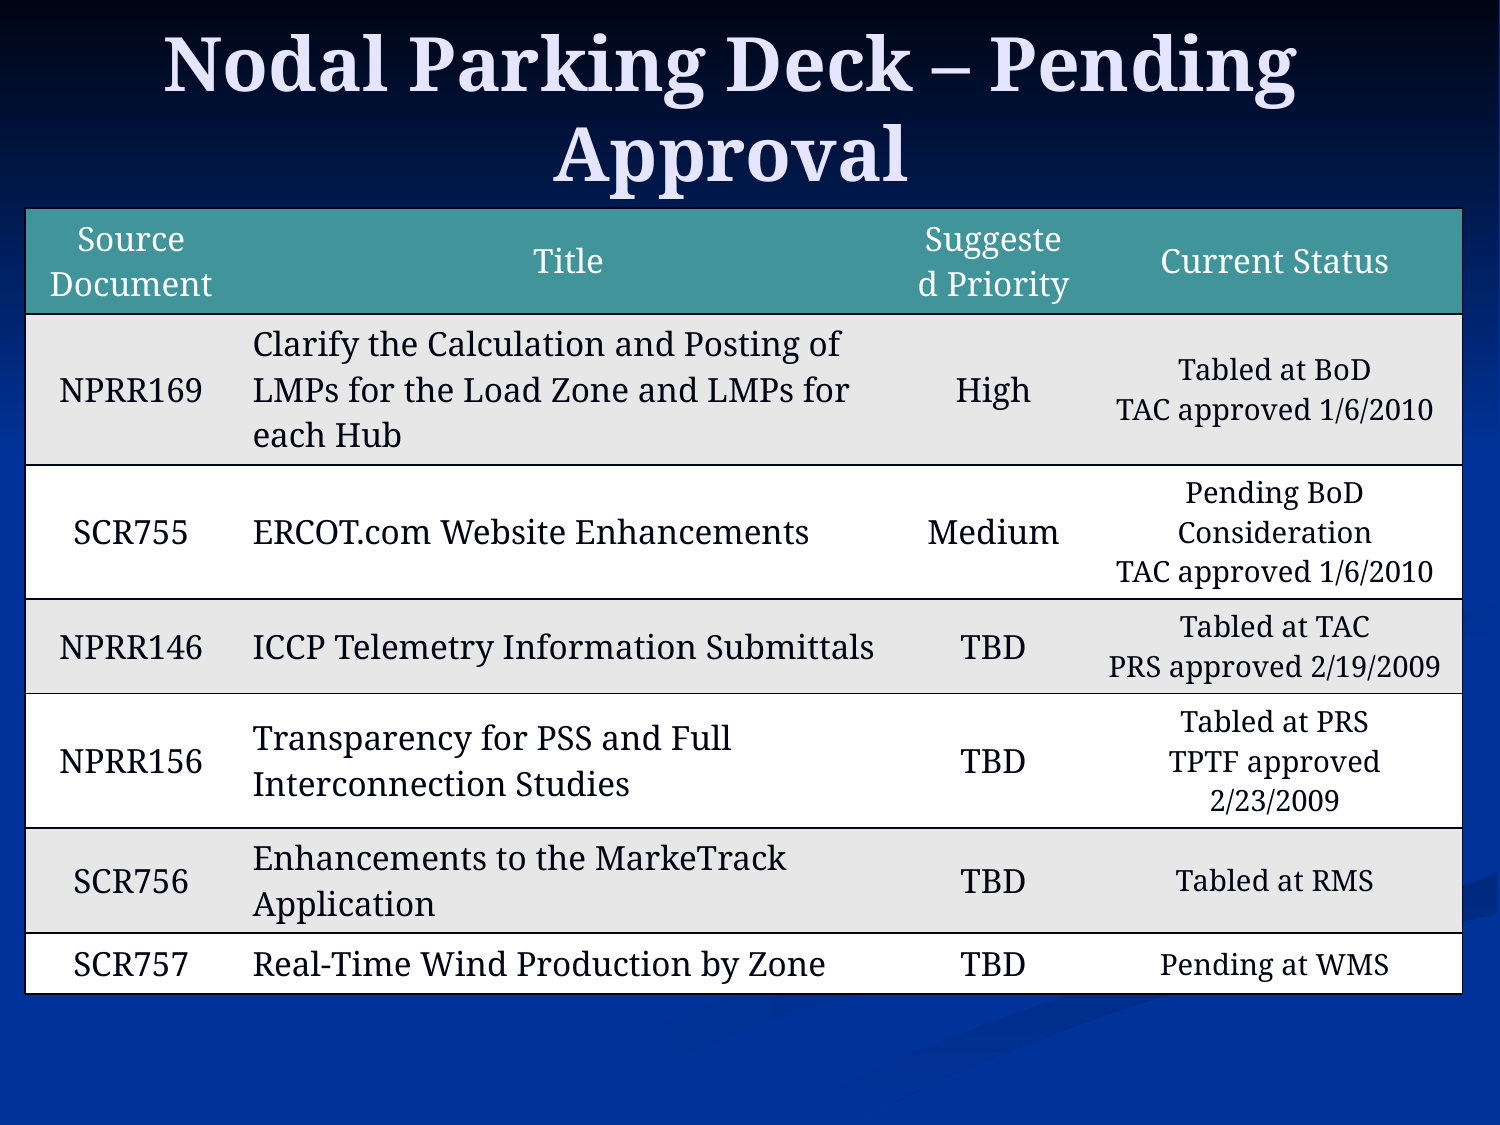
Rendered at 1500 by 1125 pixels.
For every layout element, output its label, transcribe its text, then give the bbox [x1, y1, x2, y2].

table_header Current Status [1087, 209, 1462, 313]
title Nodal Parking Deck – Pending Approval [24, 49, 1438, 163]
table_header Title [237, 209, 900, 313]
table_header Suggested Priority [900, 209, 1087, 313]
table_cell NPRR169 [26, 315, 237, 464]
table_cell Pending at WMS [1087, 934, 1462, 993]
table_cell Tabled at TAC PRS approved 2/19/2009 [1087, 600, 1462, 693]
table_header Source Document [26, 209, 237, 313]
table_cell Clarify the Calculation and Posting of LMPs for the Load Zone and LMPs for each Hub [237, 315, 900, 464]
table_cell Tabled at RMS [1087, 829, 1462, 932]
table_cell Tabled at PRS TPTF approved 2/23/2009 [1087, 694, 1462, 827]
table_cell ERCOT.com Website Enhancements [237, 466, 900, 598]
table_cell TBD [900, 694, 1087, 827]
table_cell SCR757 [26, 934, 237, 993]
table_cell High [900, 315, 1087, 464]
table_cell TBD [900, 600, 1087, 693]
table_cell NPRR146 [26, 600, 237, 693]
table_cell TBD [900, 934, 1087, 993]
table_cell TBD [900, 829, 1087, 932]
table_cell Enhancements to the MarkeTrack Application [237, 829, 900, 932]
table_cell NPRR156 [26, 694, 237, 827]
table_cell Medium [900, 466, 1087, 598]
table_cell Real-Time Wind Production by Zone [237, 934, 900, 993]
table_cell Transparency for PSS and Full Interconnection Studies [237, 694, 900, 827]
table_cell SCR755 [26, 466, 237, 598]
table_cell SCR756 [26, 829, 237, 932]
table_cell ICCP Telemetry Information Submittals [237, 600, 900, 693]
table_cell Pending BoD Consideration TAC approved 1/6/2010 [1087, 466, 1462, 598]
table_cell Tabled at BoD TAC approved 1/6/2010 [1087, 315, 1462, 464]
